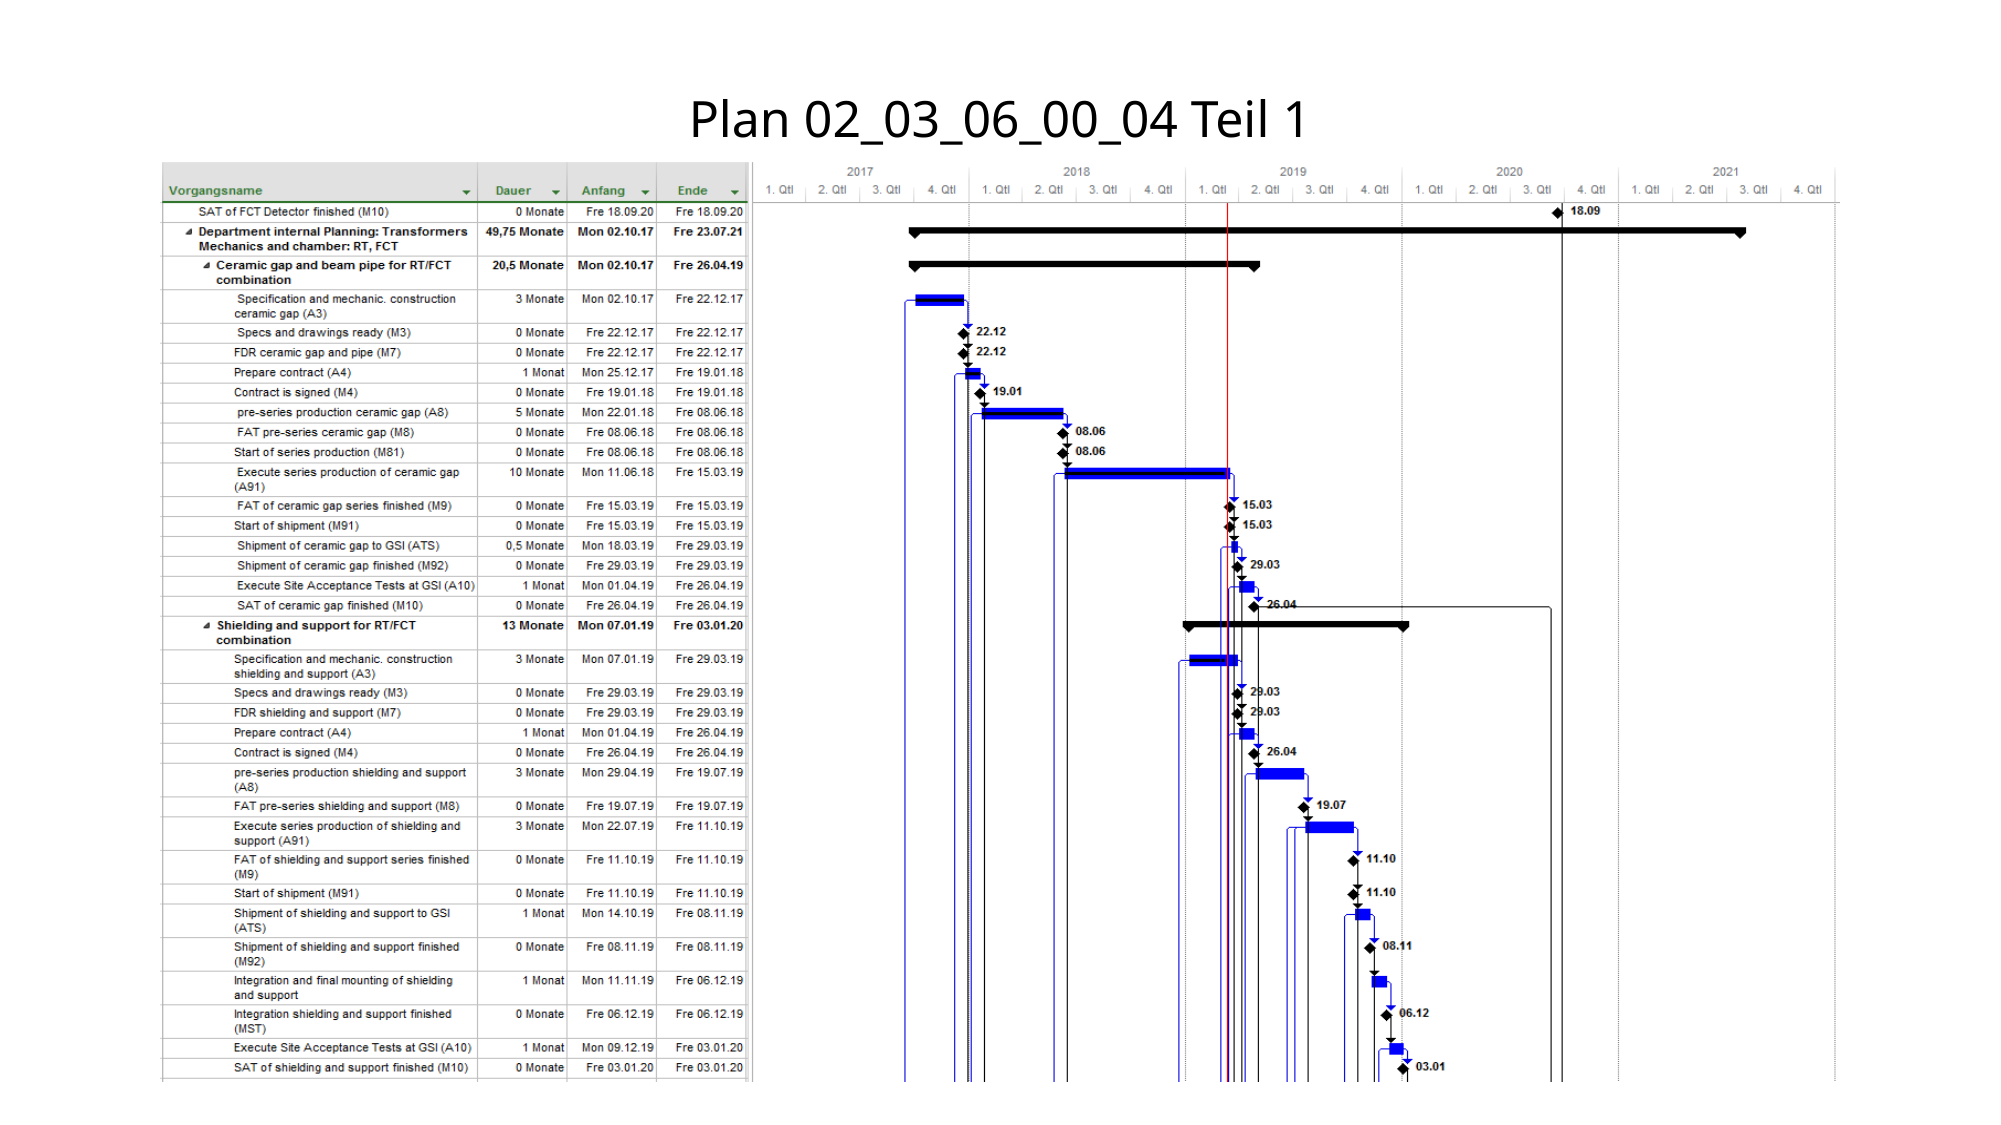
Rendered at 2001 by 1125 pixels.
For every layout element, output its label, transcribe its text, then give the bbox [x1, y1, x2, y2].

title Plan 02_03_06_00_04 Teil 1 [137, 59, 1863, 183]
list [160, 159, 1840, 1082]
